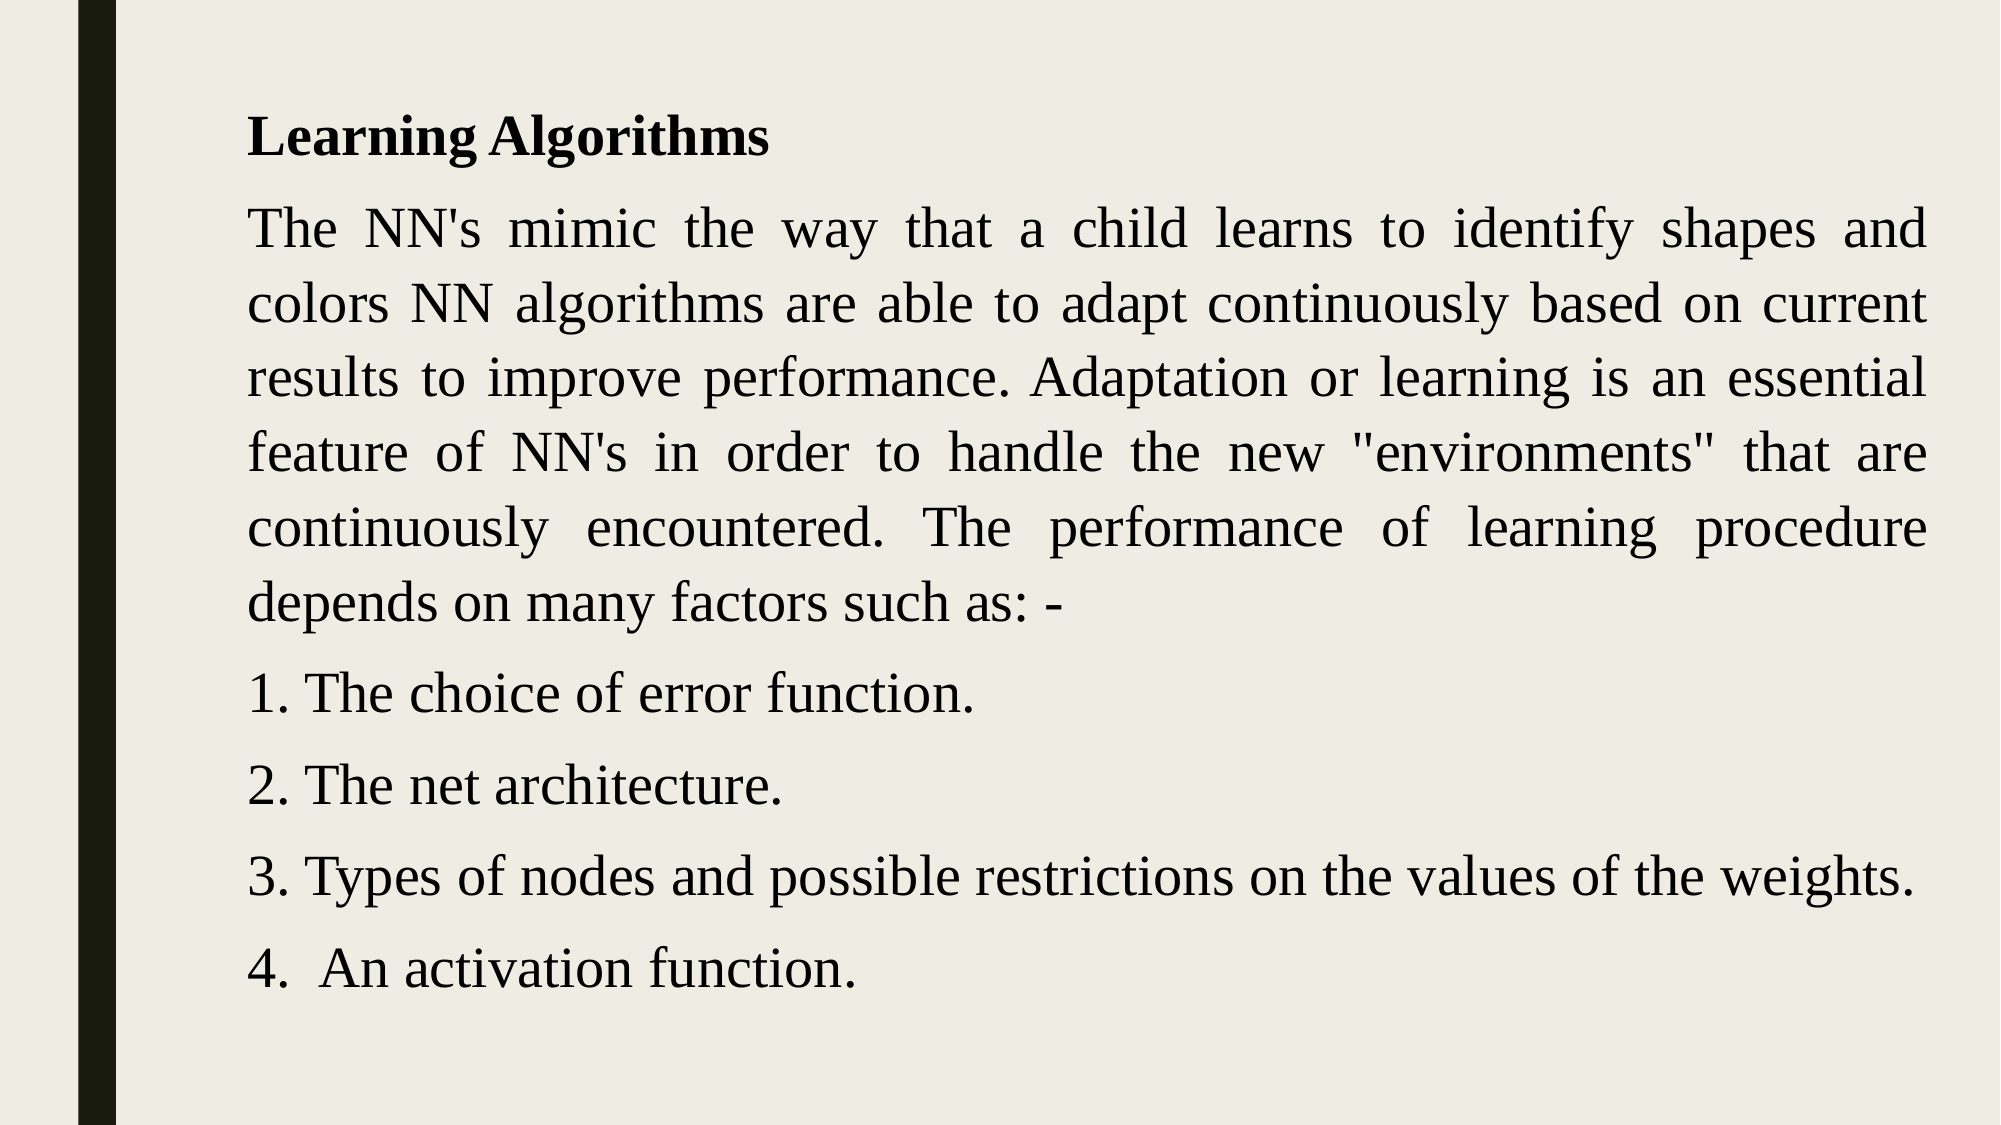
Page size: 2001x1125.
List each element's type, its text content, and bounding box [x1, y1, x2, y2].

text_box Learning Algorithms The NN's mimic the way that a child learns to identify shapes and colors NN algorithms are able to adapt continuously based on current results to improve performance. Adaptation or learning is an essential feature of NN's in order to handle the new "environments" that are continuously encountered. The performance of learning procedure depends on many factors such as: - The choice of error function. The net architecture. Types of nodes and possible restrictions on the values of the weights. An activation function. [233, 85, 1944, 1007]
